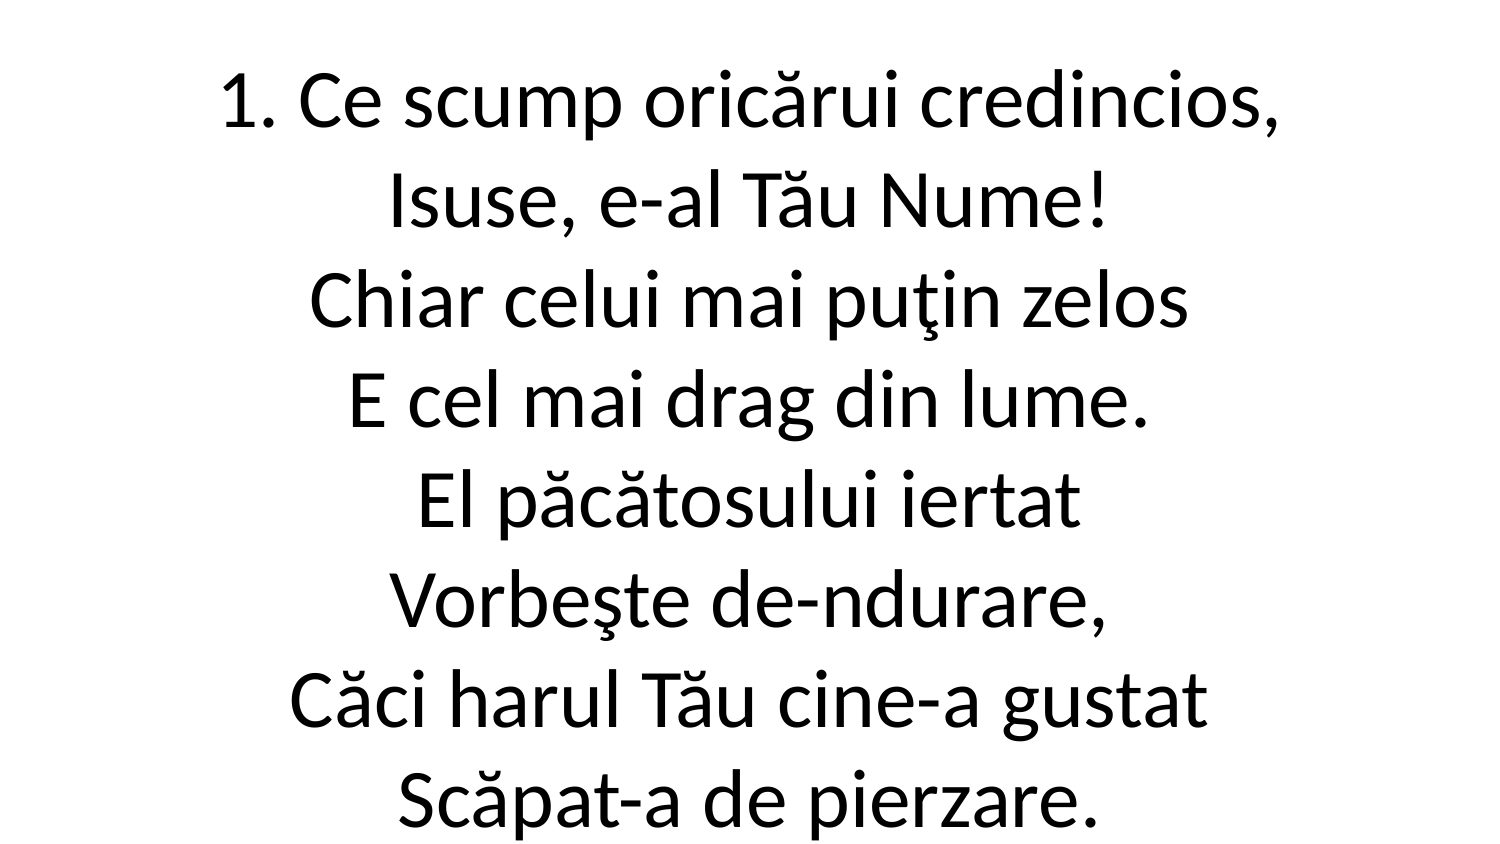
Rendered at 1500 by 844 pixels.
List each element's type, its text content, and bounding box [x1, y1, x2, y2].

text_box 1. Ce scump oricărui credincios, Isuse, e-al Tău Nume! Chiar celui mai puţin zelos E cel mai drag din lume. El păcătosului iertat Vorbeşte de-ndurare, Căci harul Tău cine-a gustat Scăpat-a de pierzare. [201, 0, 1299, 844]
